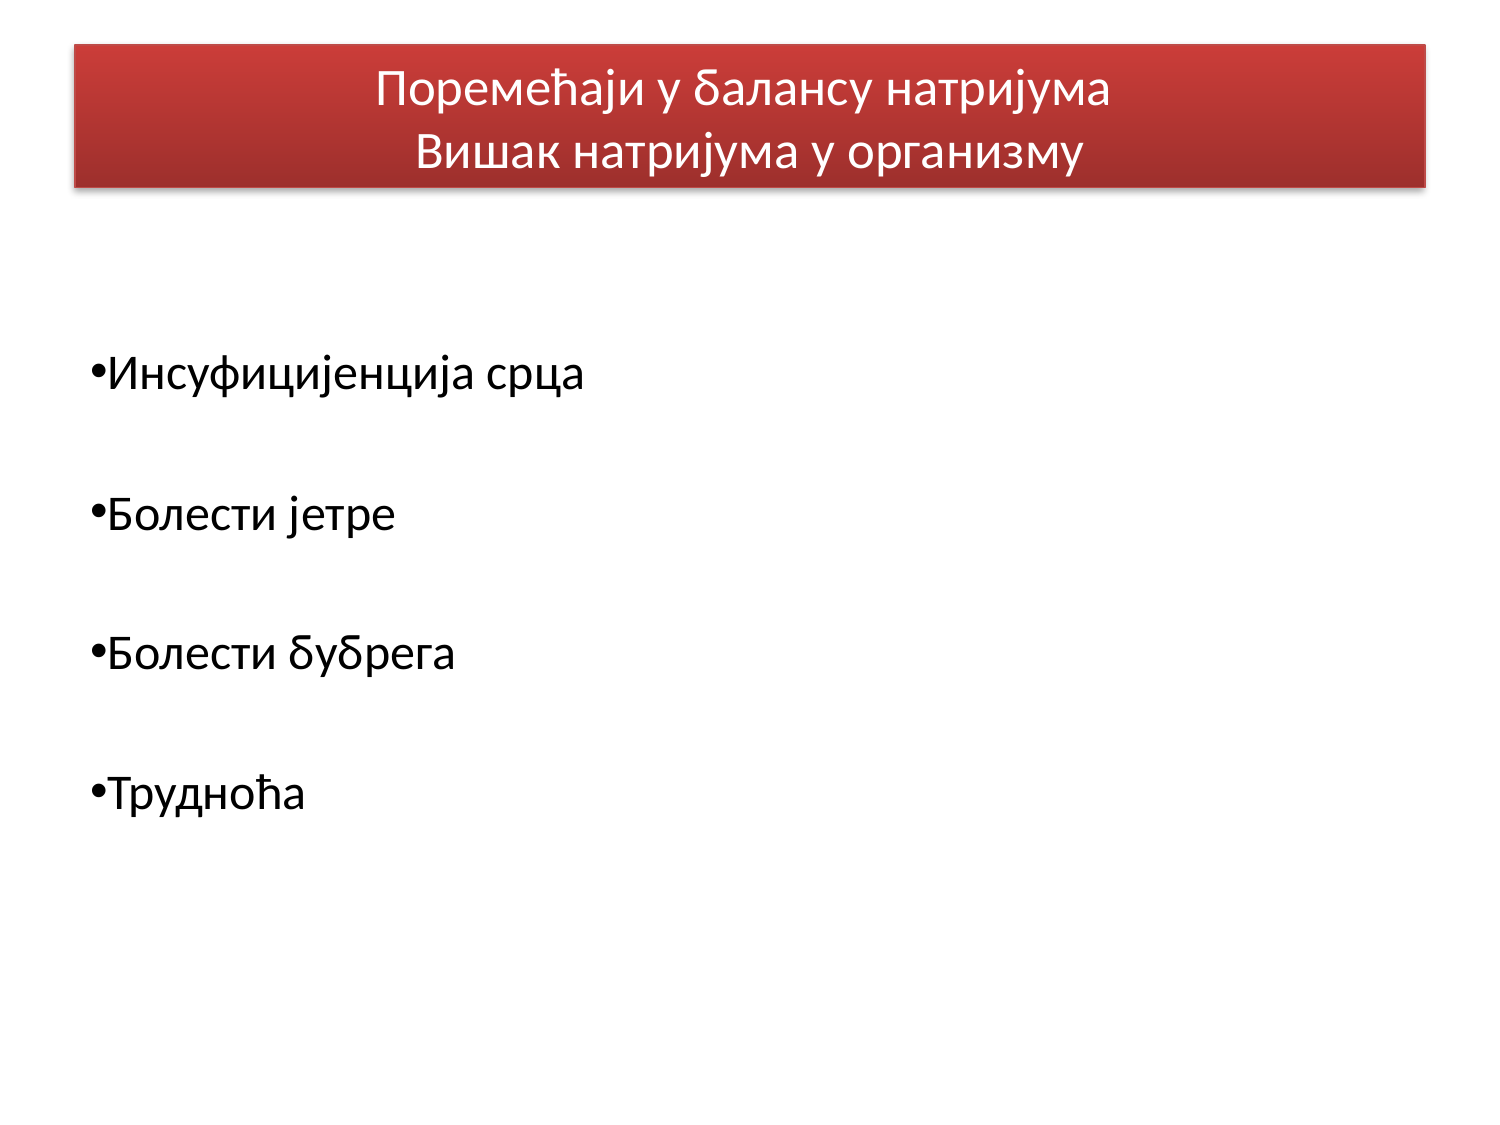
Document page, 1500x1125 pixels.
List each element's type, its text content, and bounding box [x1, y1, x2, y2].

title Поремећаји у балансу натријума Вишак натријума у организму [74, 44, 1426, 188]
list Инсуфицијенција срца Болести јетре Болести бубрега Трудноћа [75, 262, 1425, 1005]
